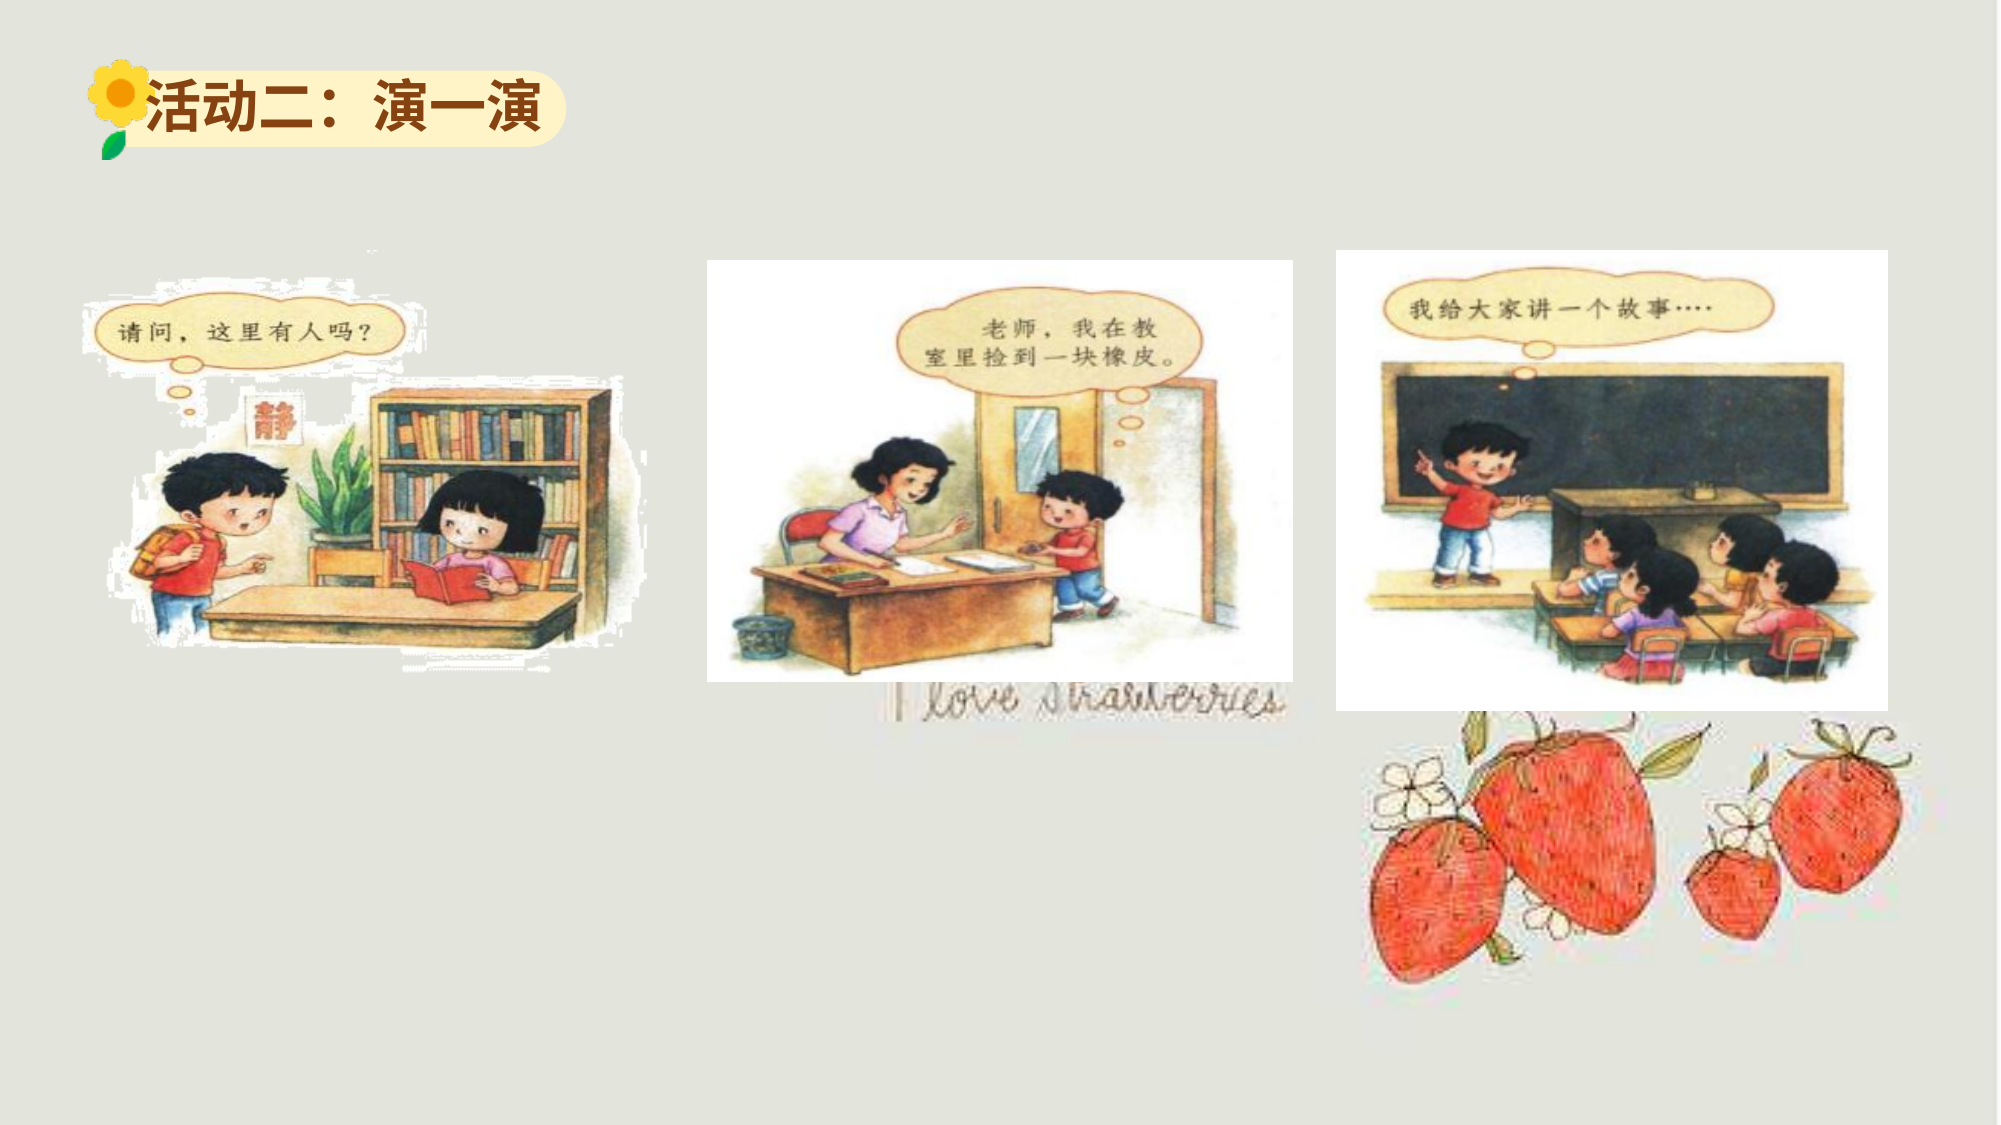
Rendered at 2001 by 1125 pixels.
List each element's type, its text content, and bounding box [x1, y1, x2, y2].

picture [0, 0, 2001, 1125]
text_box 活动二：演一演 [155, 62, 587, 146]
